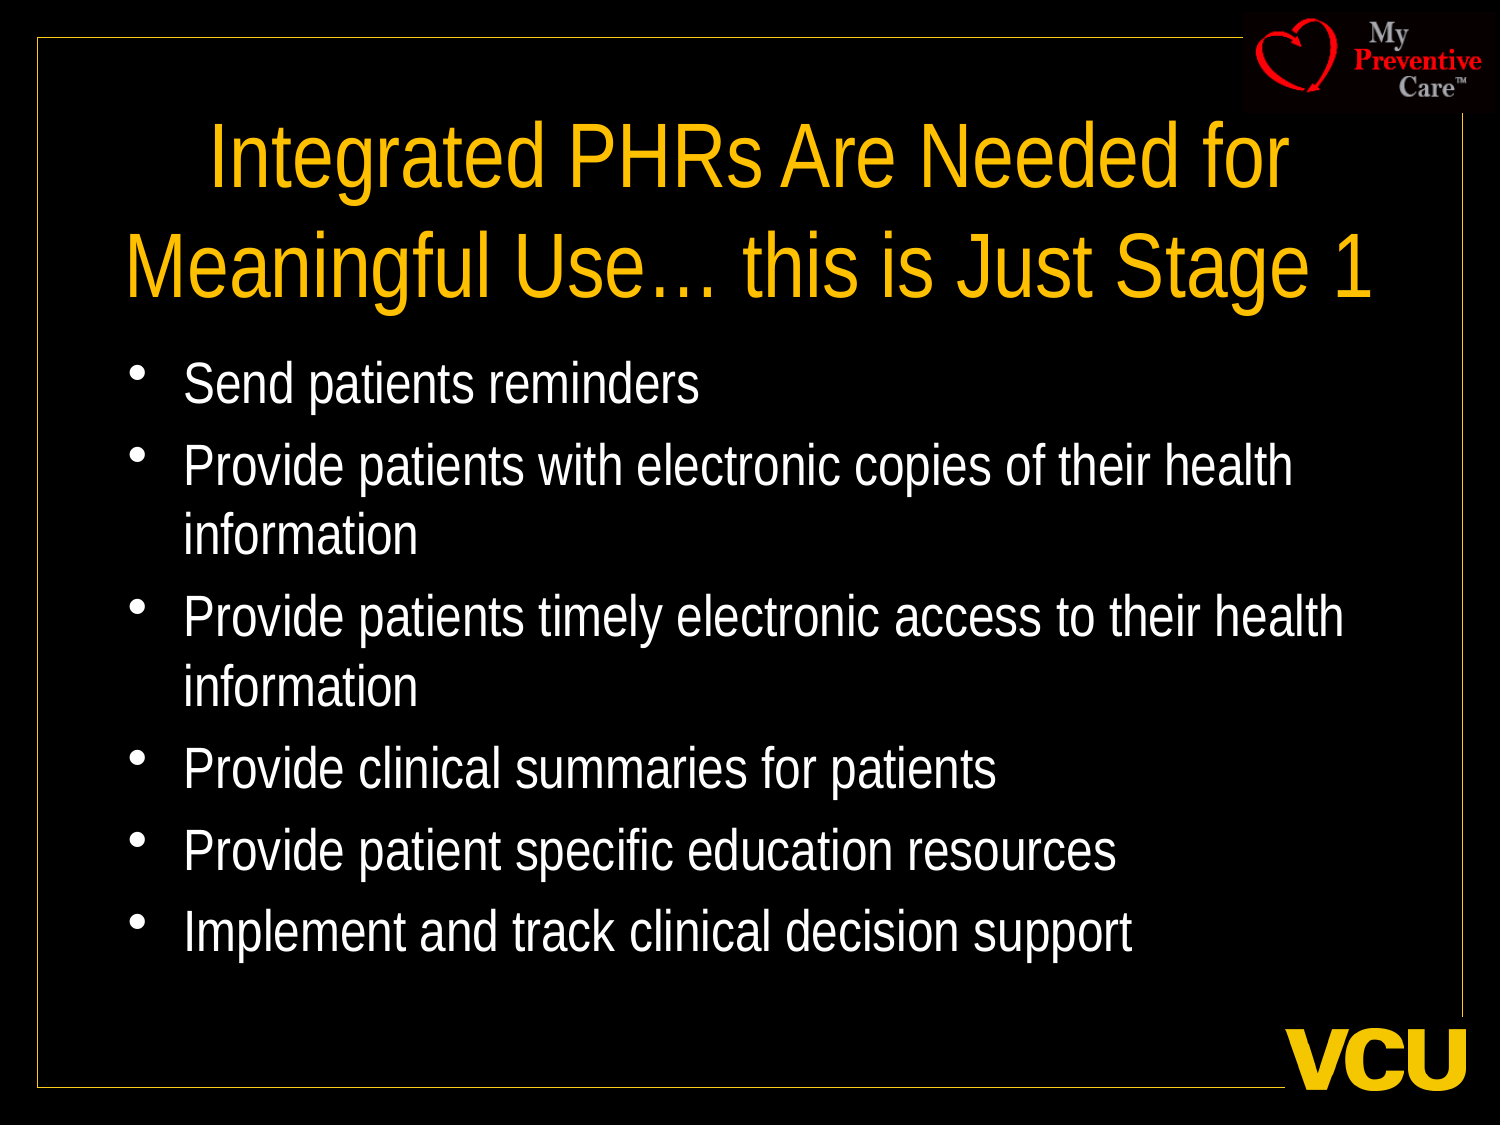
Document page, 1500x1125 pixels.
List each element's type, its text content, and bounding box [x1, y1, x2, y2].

title Integrated PHRs Are Needed for Meaningful Use… this is Just Stage 1 [49, 112, 1451, 301]
list Send patients reminders Provide patients with electronic copies of their health information Provide patients timely electronic access to their health information Provide clinical summaries for patients Provide patient specific education resources Implement and track clinical decision support [112, 337, 1388, 1013]
picture [1285, 1017, 1474, 1091]
picture [1243, 12, 1495, 113]
